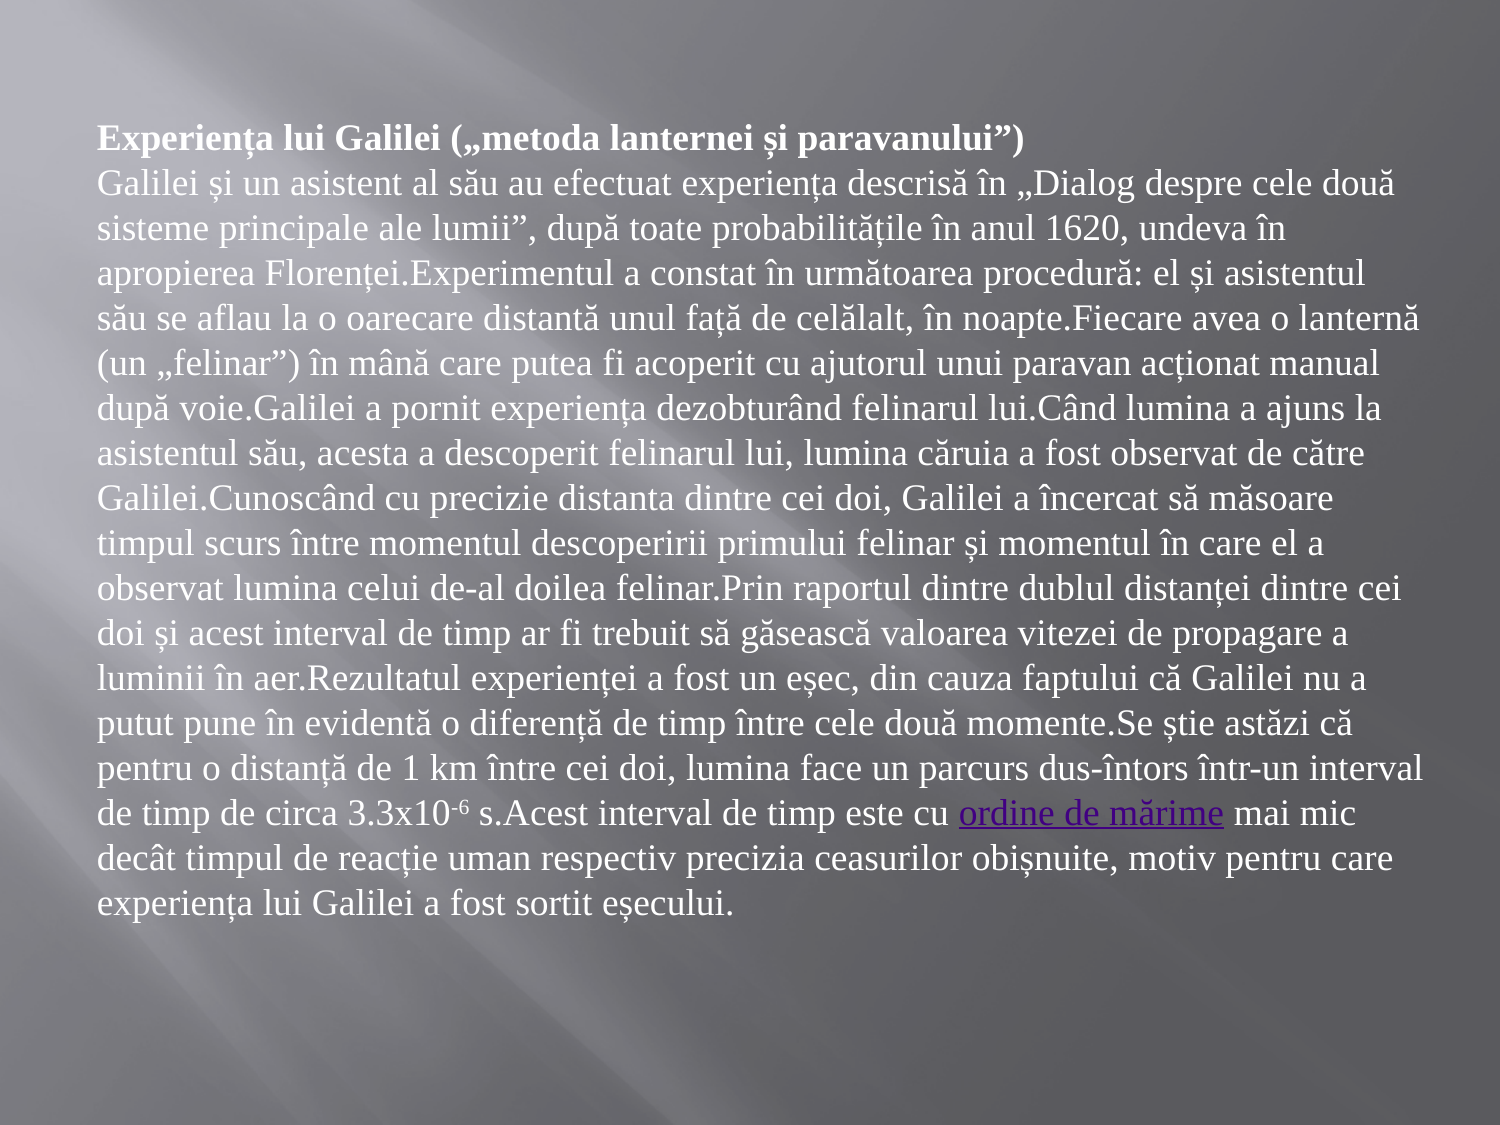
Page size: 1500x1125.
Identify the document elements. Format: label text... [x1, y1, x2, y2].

text_box Experiența lui Galilei („metoda lanternei și paravanului”) Galilei și un asistent al său au efectuat experiența descrisă în „Dialog despre cele două sisteme principale ale lumii”, după toate probabilitățile în anul 1620, undeva în apropierea Florenței.Experimentul a constat în următoarea procedură: el și asistentul său se aflau la o oarecare distantă unul față de celălalt, în noapte.Fiecare avea o lanternă (un „felinar”) în mână care putea fi acoperit cu ajutorul unui paravan acționat manual după voie.Galilei a pornit experiența dezobturând felinarul lui.Când lumina a ajuns la asistentul său, acesta a descoperit felinarul lui, lumina căruia a fost observat de către Galilei.Cunoscând cu precizie distanta dintre cei doi, Galilei a încercat să măsoare timpul scurs între momentul descoperirii primului felinar și momentul în care el a observat lumina celui de-al doilea felinar.Prin raportul dintre dublul distanței dintre cei doi și acest interval de timp ar fi trebuit să găsească valoarea vitezei de propagare a luminii în aer.Rezultatul experienței a fost un eșec, din cauza faptului că Galilei nu a putut pune în evidentă o diferență de timp între cele două momente.Se știe astăzi că pentru o distanță de 1 km între cei doi, lumina face un parcurs dus-întors într-un interval de timp de circa 3.3x10-6 s.Acest interval de timp este cu ordine de mărime mai mic decât timpul de reacție uman respectiv precizia ceasurilor obișnuite, motiv pentru care experiența lui Galilei a fost sortit eșecului. [82, 105, 1442, 931]
